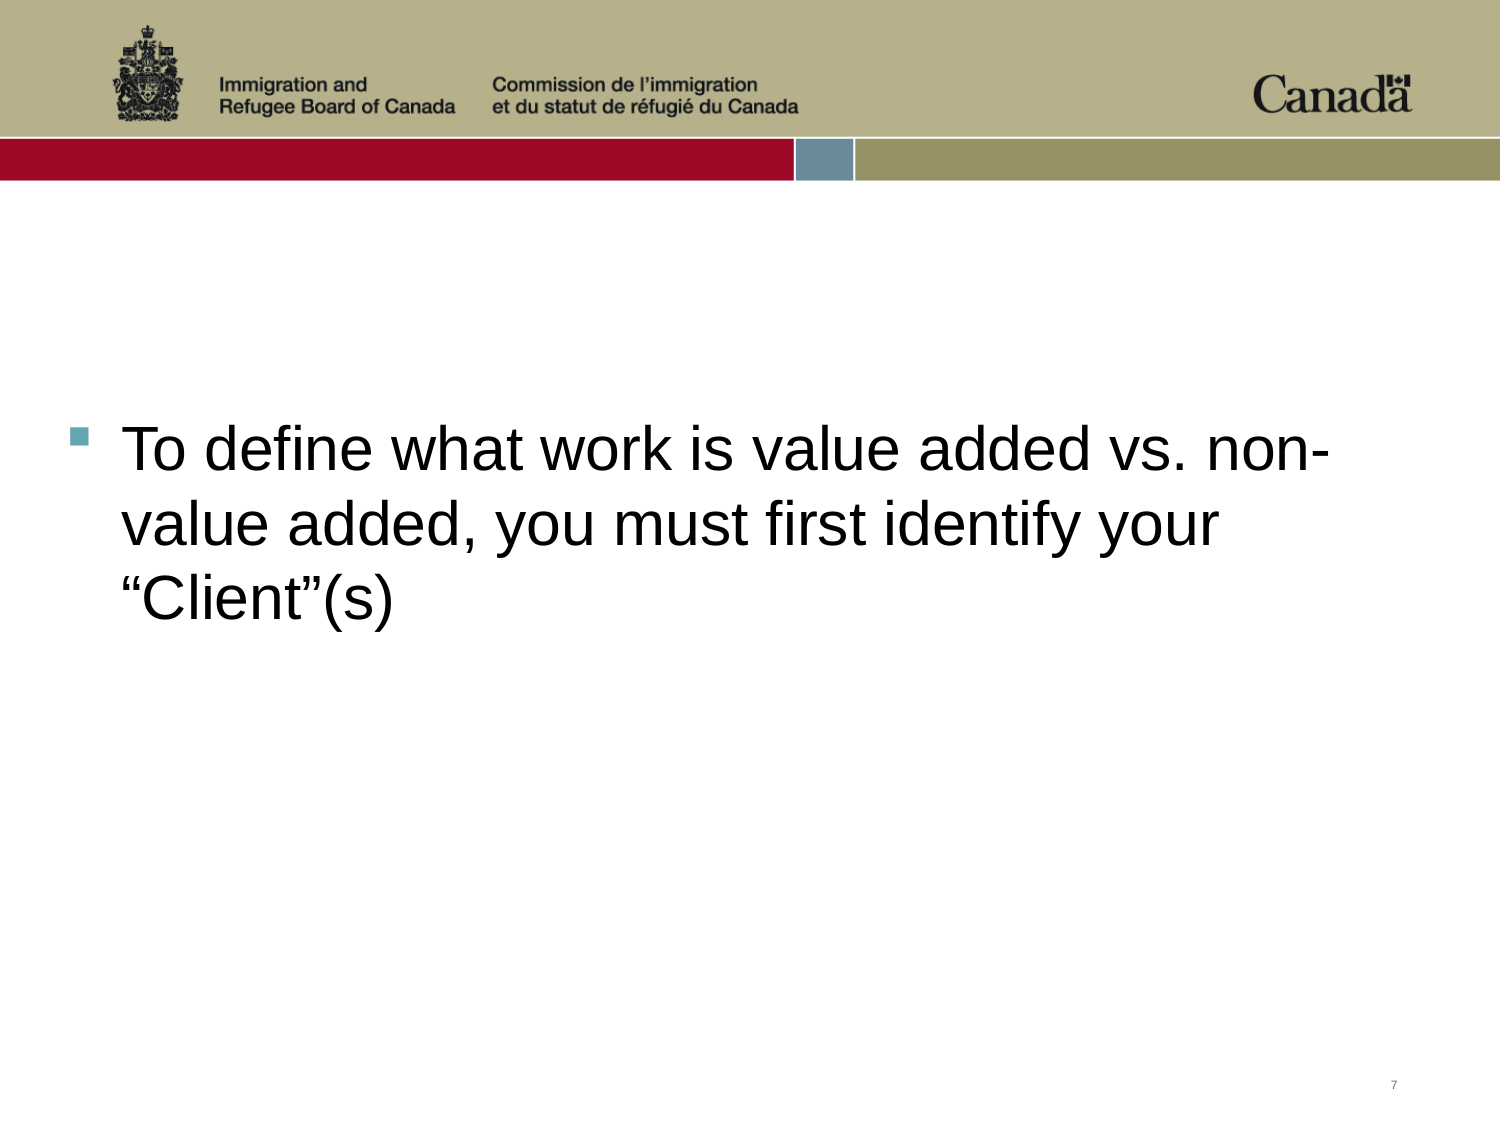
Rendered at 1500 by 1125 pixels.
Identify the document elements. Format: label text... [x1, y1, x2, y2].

list To define what work is value added vs. non-value added, you must first identify your “Client”(s) [50, 399, 1400, 1050]
slide_number 7 [1099, 1024, 1413, 1101]
picture [0, 0, 1500, 1125]
